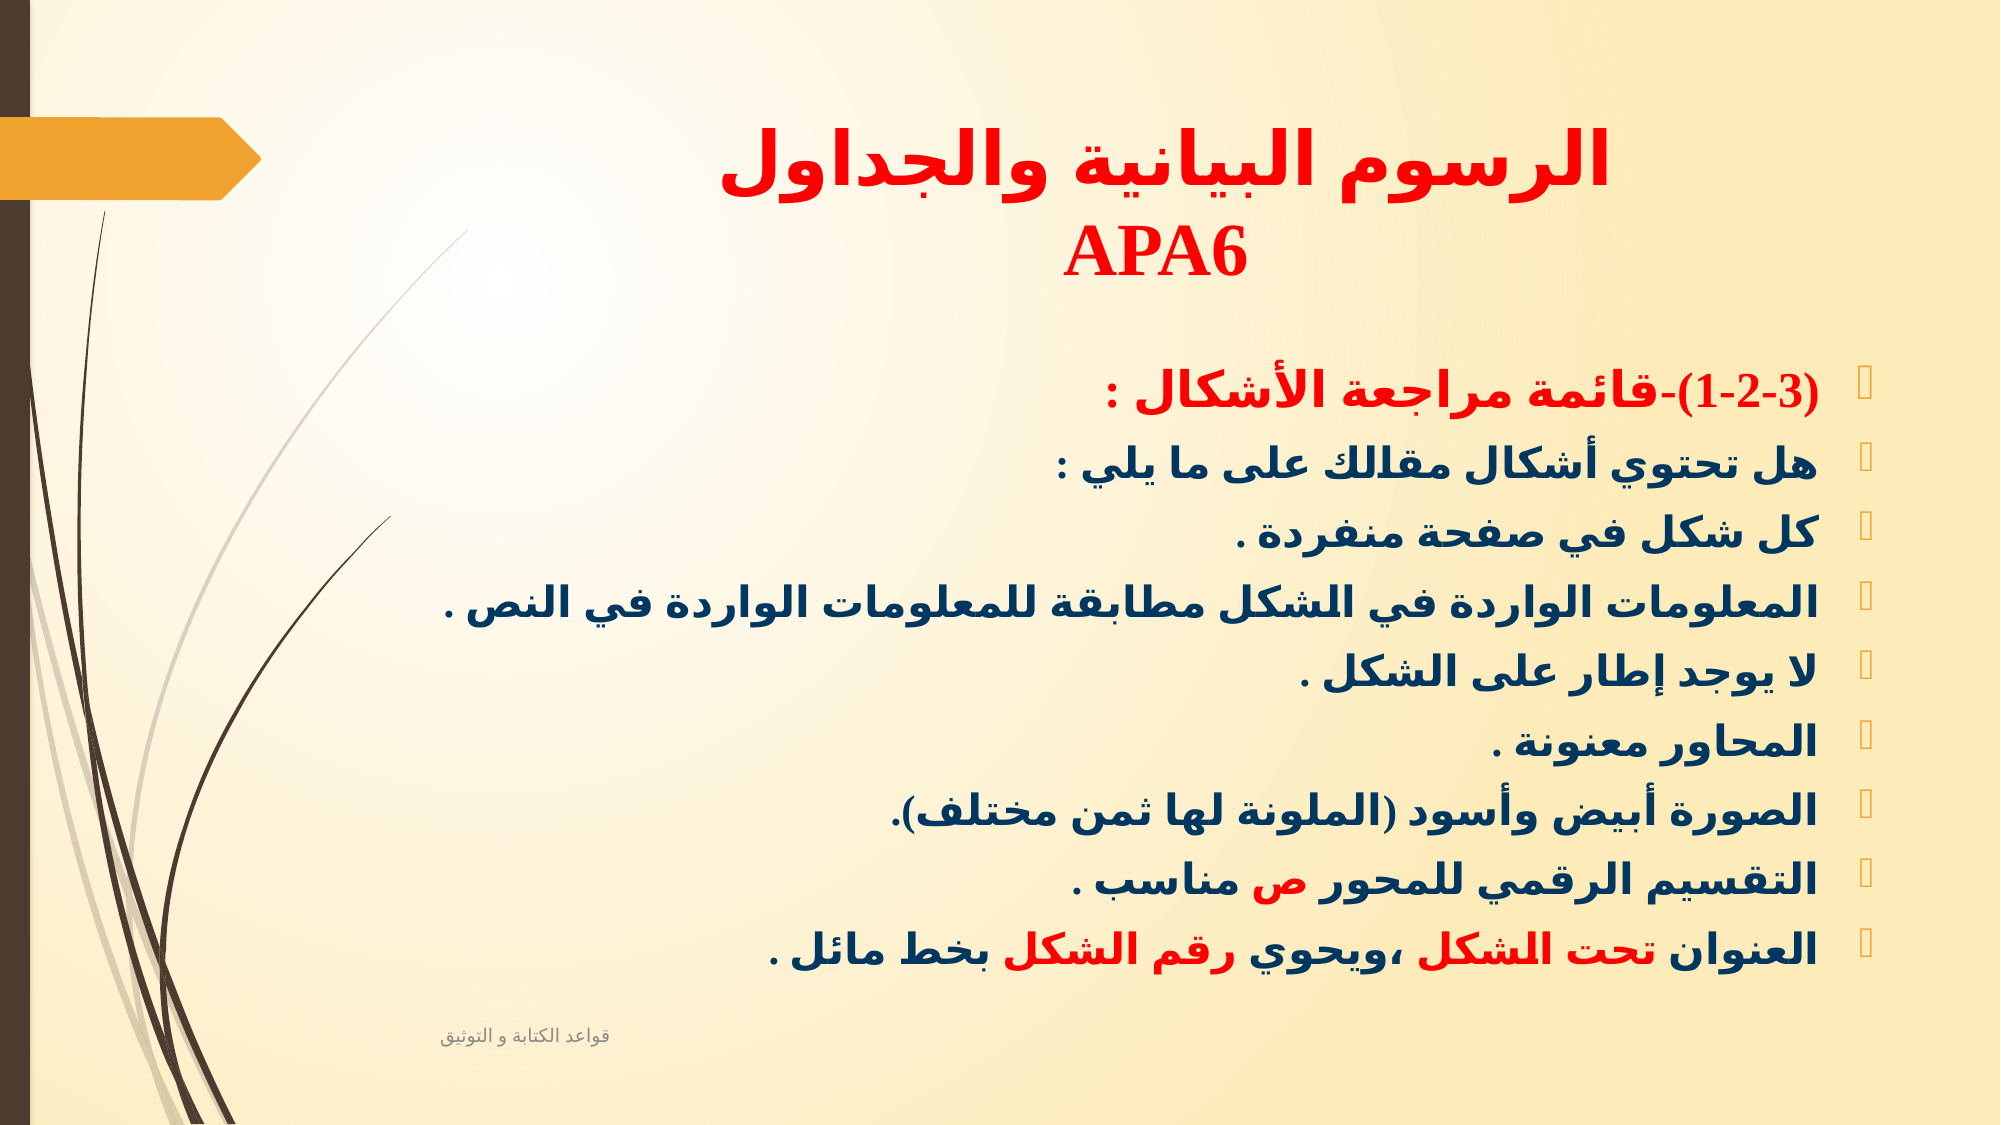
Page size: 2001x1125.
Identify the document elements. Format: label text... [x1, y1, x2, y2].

list (1-2-3)-قائمة مراجعة الأشكال : هل تحتوي أشكال مقالك على ما يلي : كل شكل في صفحة منفردة . المعلومات الواردة في الشكل مطابقة للمعلومات الواردة في النص . لا يوجد إطار على الشكل . المحاور معنونة . الصورة أبيض وأسود (الملونة لها ثمن مختلف). التقسيم الرقمي للمحور ص مناسب . العنوان تحت الشكل ،ويحوي رقم الشكل بخط مائل . [424, 350, 1888, 1018]
title الرسوم البيانية والجداول APA6 [425, 102, 1888, 313]
footer قواعد الكتابة و التوثيق [424, 1006, 1675, 1067]
